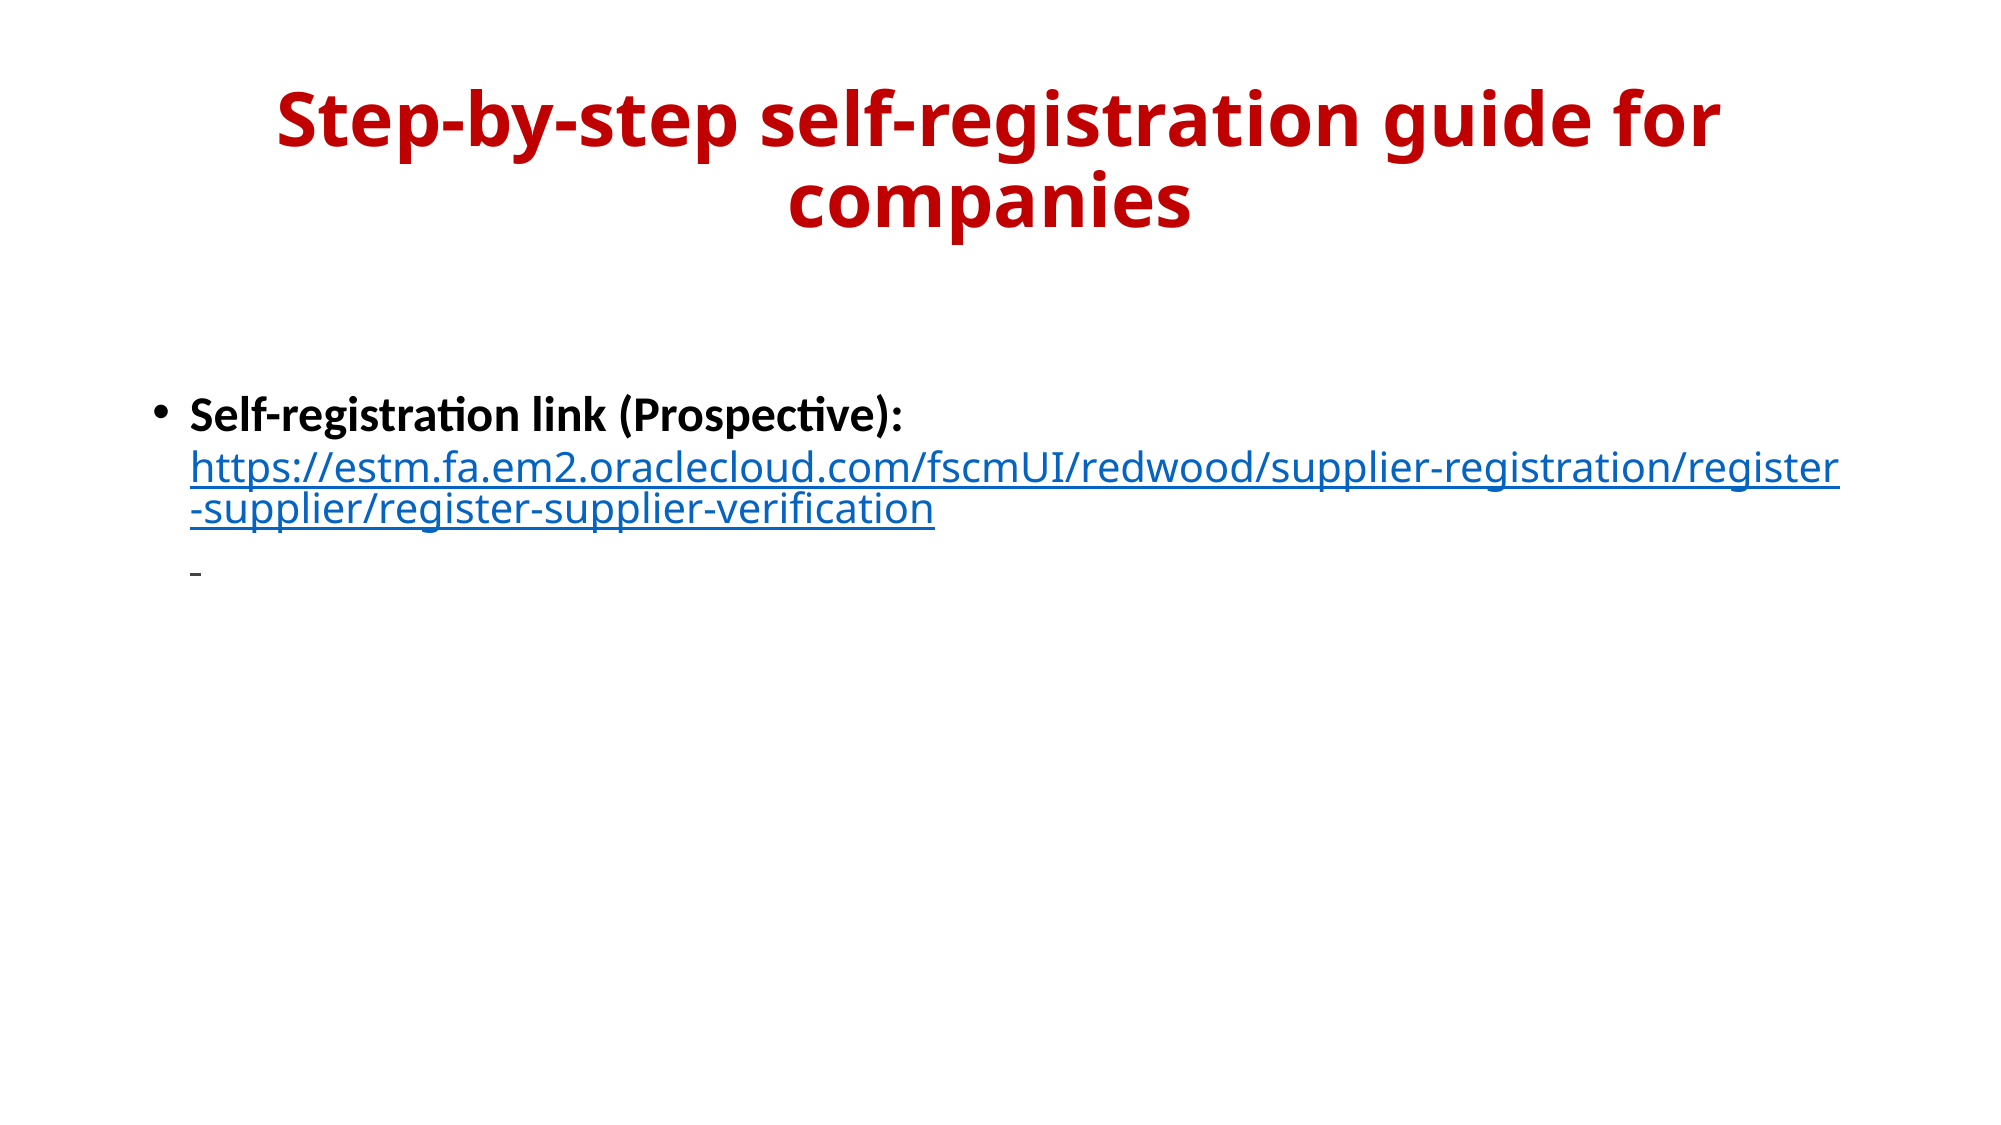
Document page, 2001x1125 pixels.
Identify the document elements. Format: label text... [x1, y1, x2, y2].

title Step-by-step self-registration guide for companies [137, 54, 1863, 272]
list Self-registration link (Prospective): https://estm.fa.em2.oraclecloud.com/fscmUI/redwood/supplier-registration/register-supplier/register-supplier-verification [137, 299, 1863, 769]
